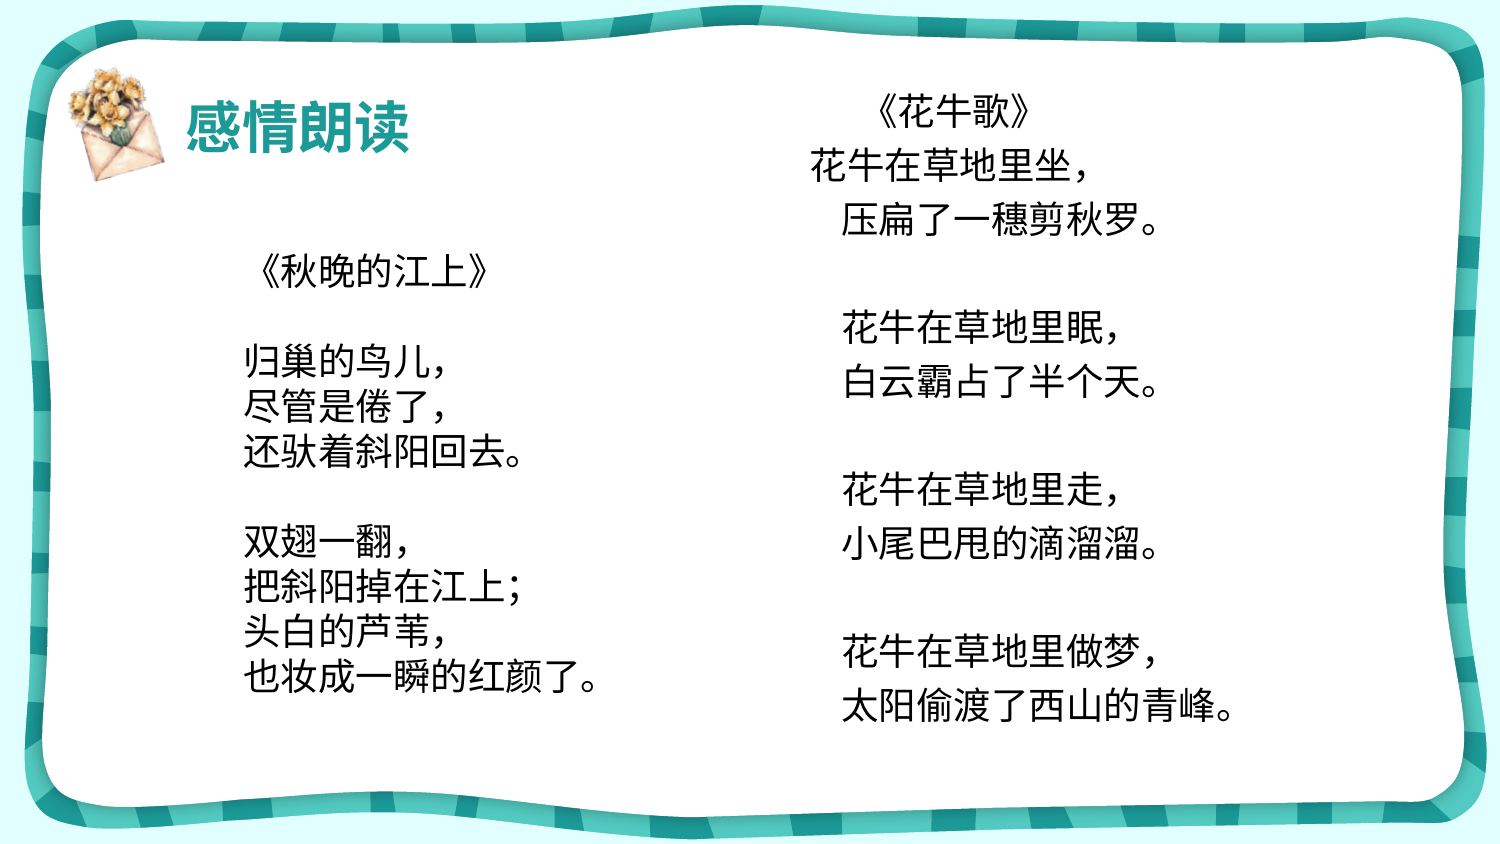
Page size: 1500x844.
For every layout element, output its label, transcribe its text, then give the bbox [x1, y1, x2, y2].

text_box 感情朗读 [172, 86, 443, 166]
text_box 《花牛歌》 花牛在草地里坐， 压扁了一穗剪秋罗。 花牛在草地里眠， 白云霸占了半个天。 花牛在草地里走， 小尾巴甩的滴溜溜。 花牛在草地里做梦， 太阳偷渡了西山的青峰。 [755, 73, 1474, 733]
picture [31, 15, 172, 188]
text_box 《秋晚的江上》 归巢的鸟儿， 尽管是倦了， 还驮着斜阳回去。 双翅一翻， 把斜阳掉在江上； 头白的芦苇， 也妆成一瞬的红颜了。 [231, 242, 630, 704]
